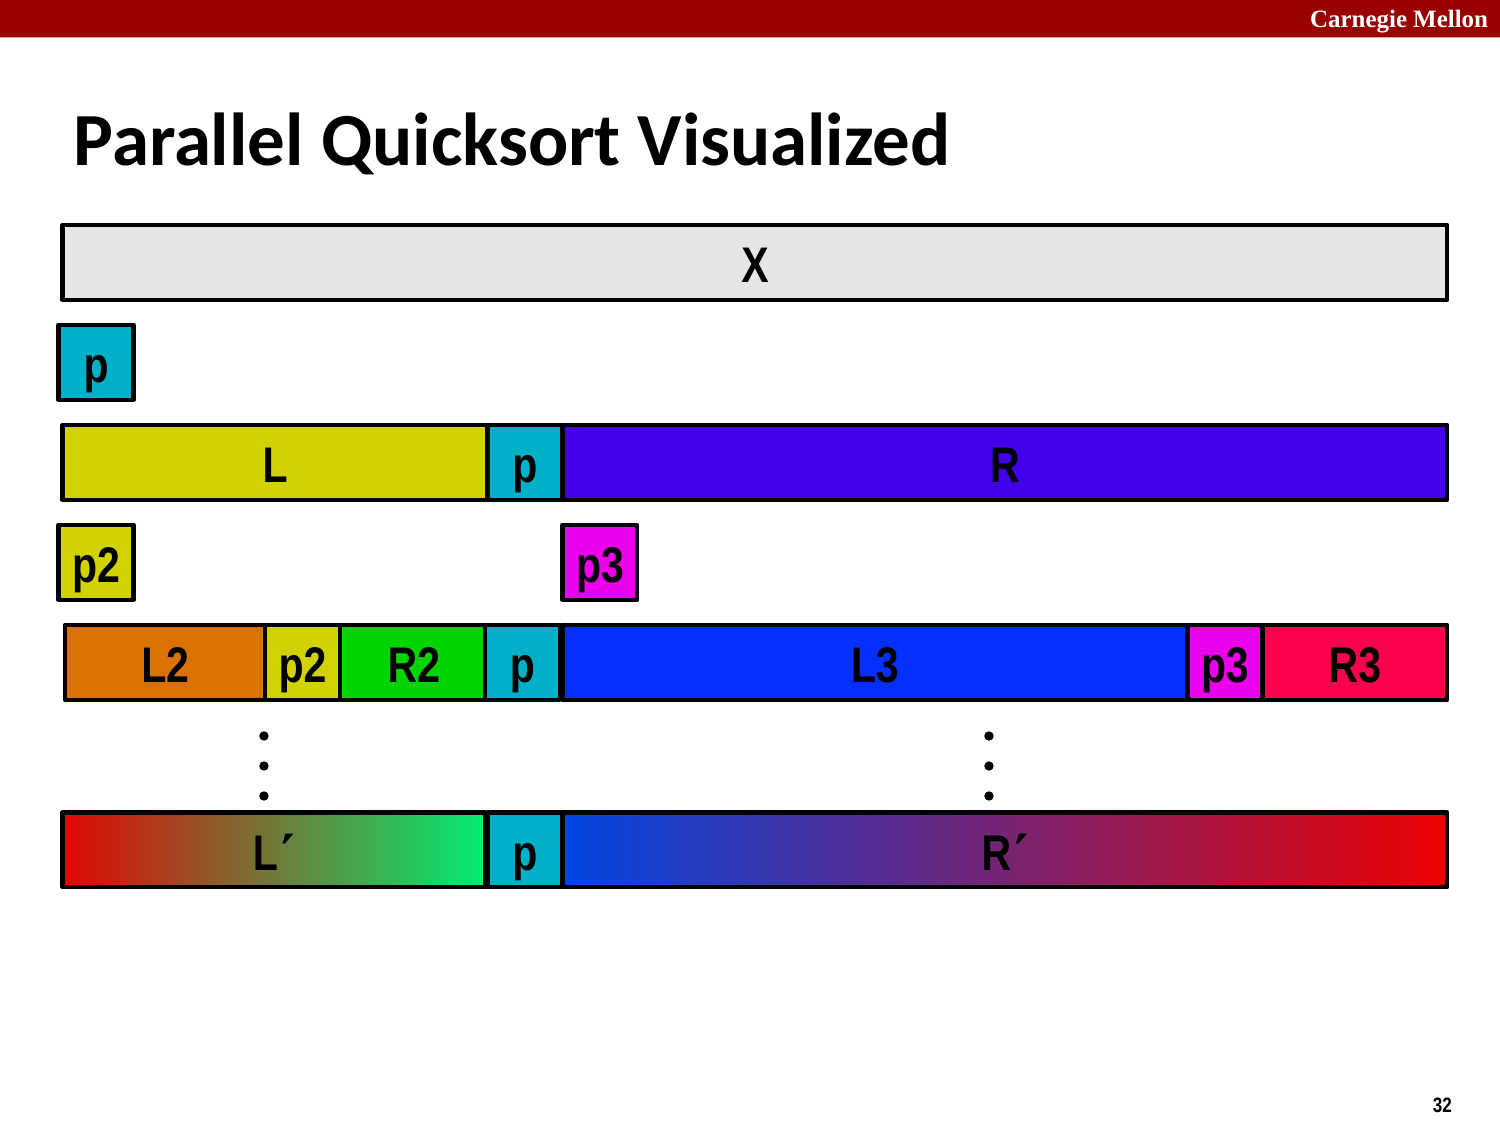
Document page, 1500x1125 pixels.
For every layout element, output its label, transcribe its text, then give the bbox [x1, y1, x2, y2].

text_box X [62, 224, 1448, 300]
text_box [58, 524, 638, 601]
title Parallel Quicksort Visualized [58, 72, 1305, 199]
text_box p [58, 324, 134, 400]
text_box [62, 424, 1448, 501]
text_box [62, 712, 1448, 888]
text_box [64, 624, 1448, 701]
